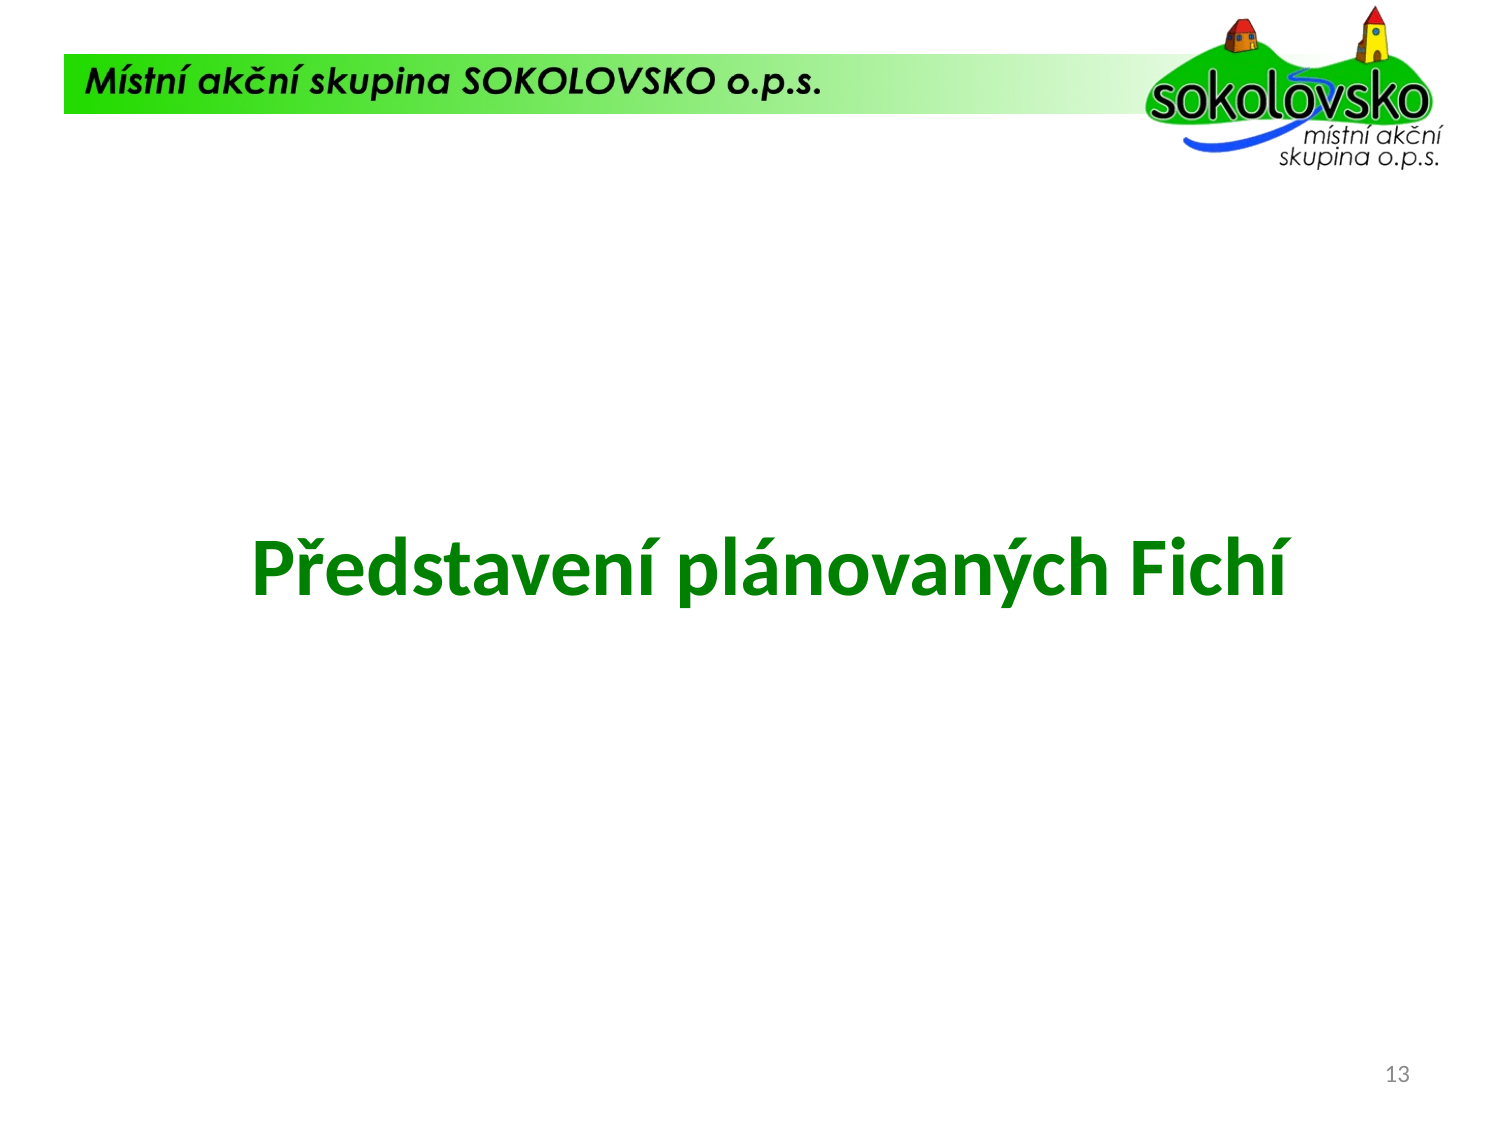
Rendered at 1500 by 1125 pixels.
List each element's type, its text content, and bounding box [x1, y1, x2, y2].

slide_number 13 [1074, 1042, 1425, 1103]
picture [64, 0, 1458, 193]
title Představení plánovaných Fichí [68, 492, 1473, 632]
